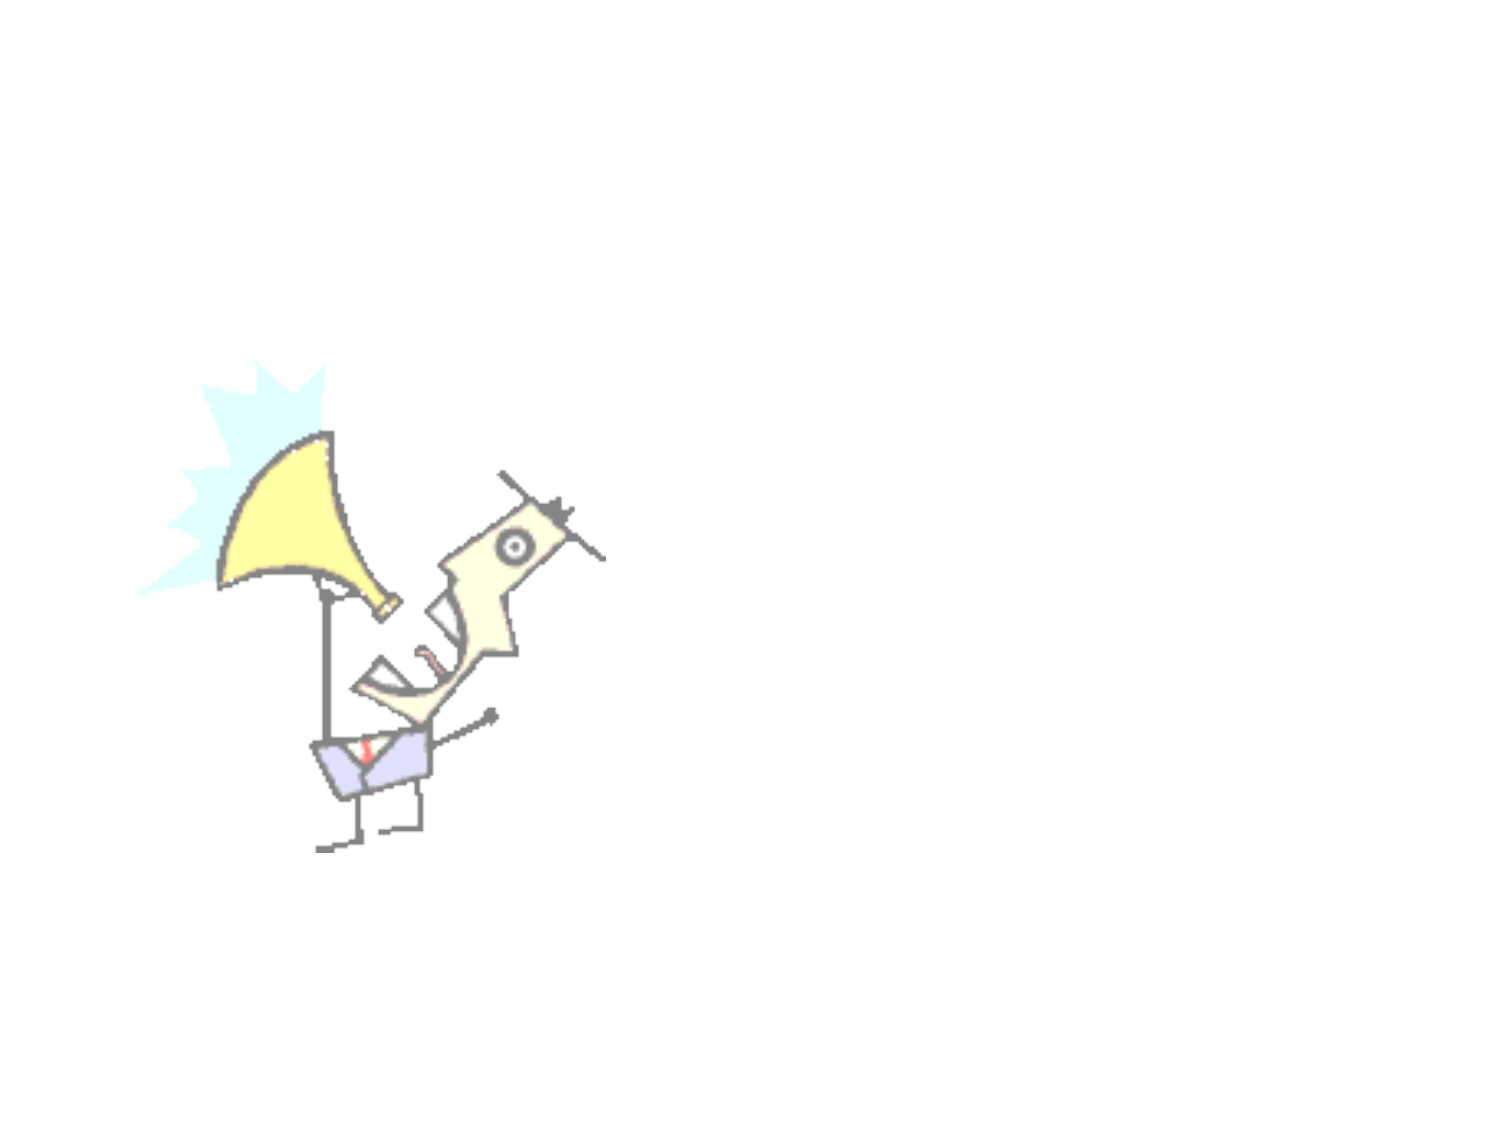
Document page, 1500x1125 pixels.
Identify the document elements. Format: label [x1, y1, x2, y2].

picture [131, 359, 606, 853]
